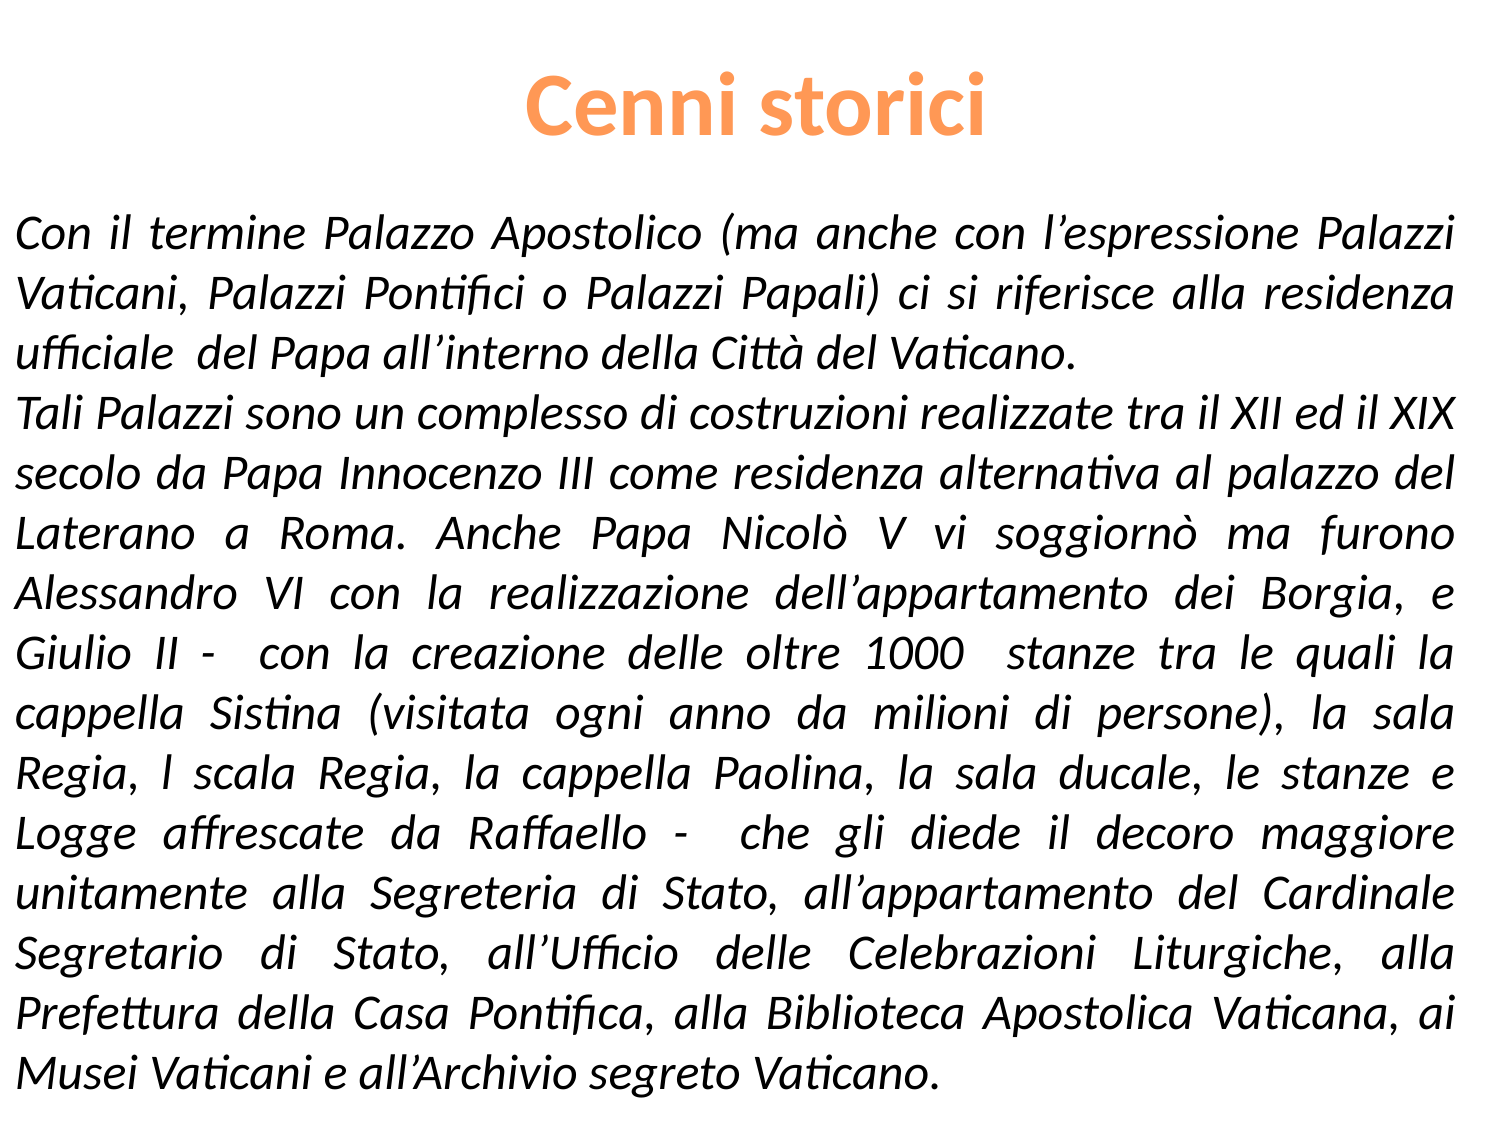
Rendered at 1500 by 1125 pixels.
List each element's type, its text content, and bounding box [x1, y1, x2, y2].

title Cenni storici [75, 0, 1425, 191]
text_box Con il termine Palazzo Apostolico (ma anche con l’espressione Palazzi Vaticani, Palazzi Pontifici o Palazzi Papali) ci si riferisce alla residenza ufficiale del Papa all’interno della Città del Vaticano. Tali Palazzi sono un complesso di costruzioni realizzate tra il XII ed il XIX secolo da Papa Innocenzo III come residenza alternativa al palazzo del Laterano a Roma. Anche Papa Nicolò V vi soggiornò ma furono Alessandro VI con la realizzazione dell’appartamento dei Borgia, e Giulio II - con la creazione delle oltre 1000 stanze tra le quali la cappella Sistina (visitata ogni anno da milioni di persone), la sala Regia, l scala Regia, la cappella Paolina, la sala ducale, le stanze e Logge affrescate da Raffaello - che gli diede il decoro maggiore unitamente alla Segreteria di Stato, all’appartamento del Cardinale Segretario di Stato, all’Ufficio delle Celebrazioni Liturgiche, alla Prefettura della Casa Pontifica, alla Biblioteca Apostolica Vaticana, ai Musei Vaticani e all’Archivio segreto Vaticano. [0, 191, 1472, 1107]
